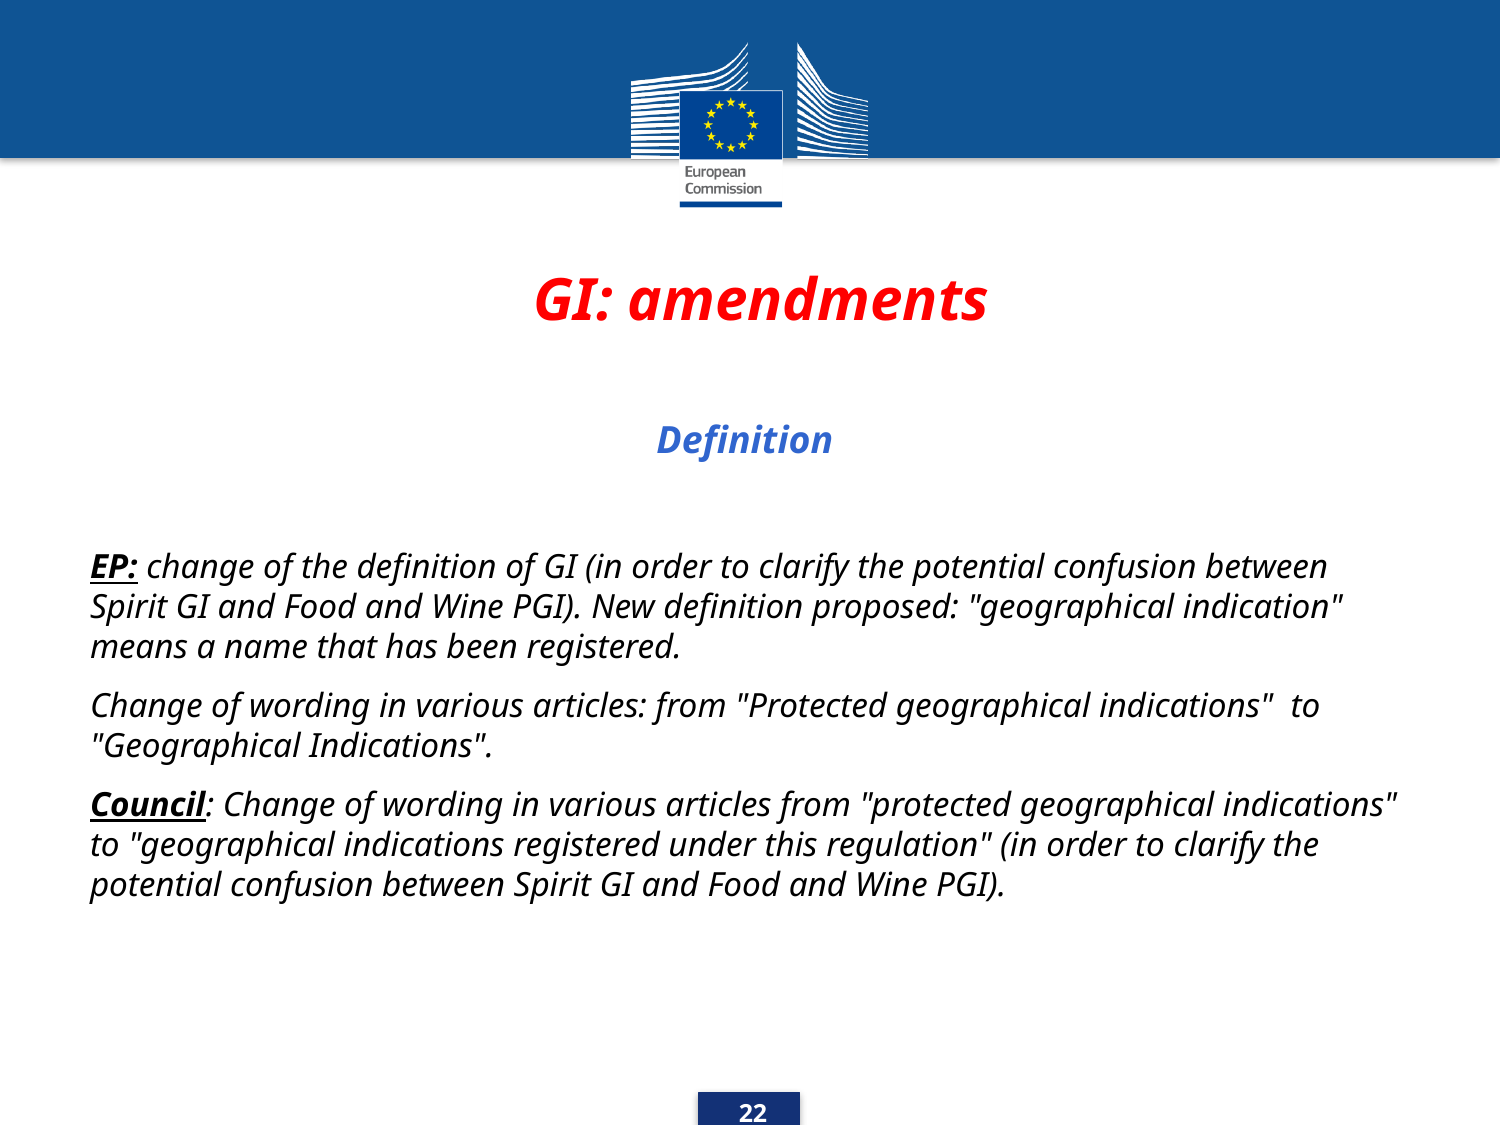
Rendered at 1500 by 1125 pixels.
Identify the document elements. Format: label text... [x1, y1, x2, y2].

picture [631, 42, 868, 208]
list Definition EP: change of the definition of GI (in order to clarify the potential confusion between Spirit GI and Food and Wine PGI). New definition proposed: "geographical indication" means a name that has been registered. Change of wording in various articles: from "Protected geographical indications" to "Geographical Indications". Council: Change of wording in various articles from "protected geographical indications" to "geographical indications registered under this regulation" (in order to clarify the potential confusion between Spirit GI and Food and Wine PGI). [75, 408, 1425, 988]
title GI: amendments [64, 219, 1415, 374]
